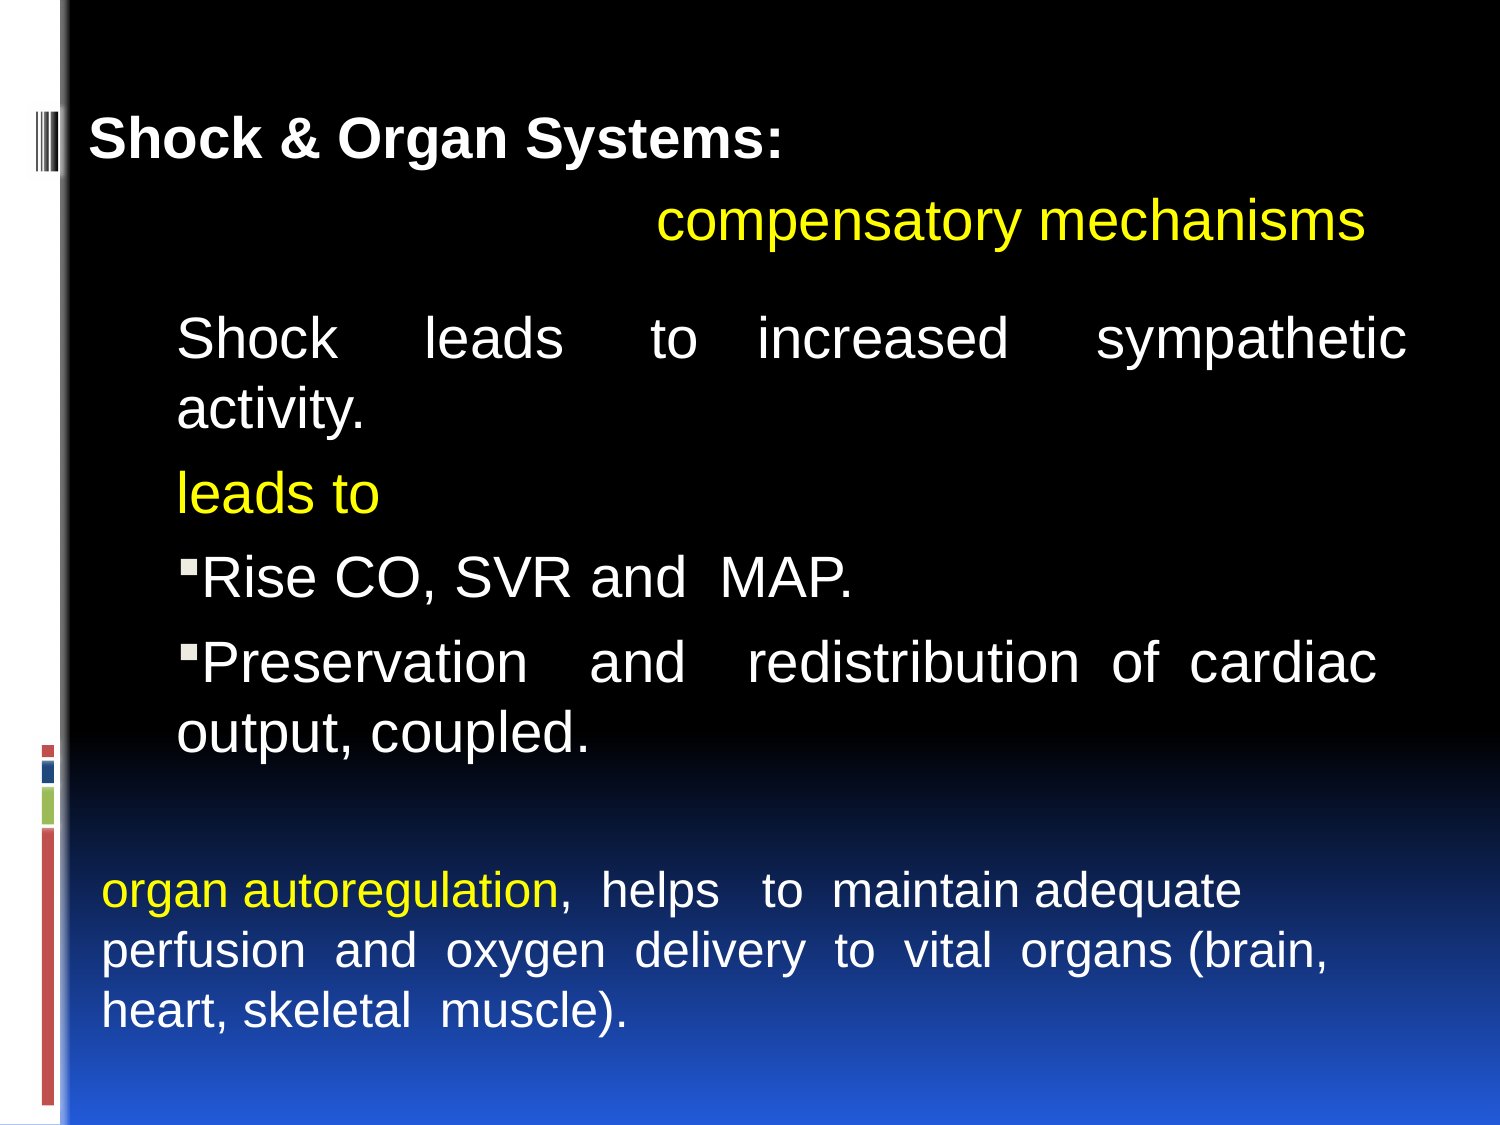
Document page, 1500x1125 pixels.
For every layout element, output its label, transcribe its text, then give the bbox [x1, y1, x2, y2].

text_box Shock & Organ Systems: [62, 92, 850, 178]
list Shock leads to increased sympathetic activity. leads to Rise CO, SVR and MAP. Preservation and redistribution of cardiac output, coupled. [149, 292, 1426, 849]
text_box compensatory mechanisms [641, 174, 1399, 260]
text_box organ autoregulation, helps to maintain adequate perfusion and oxygen delivery to vital organs (brain, heart, skeletal muscle). [75, 849, 1450, 1045]
